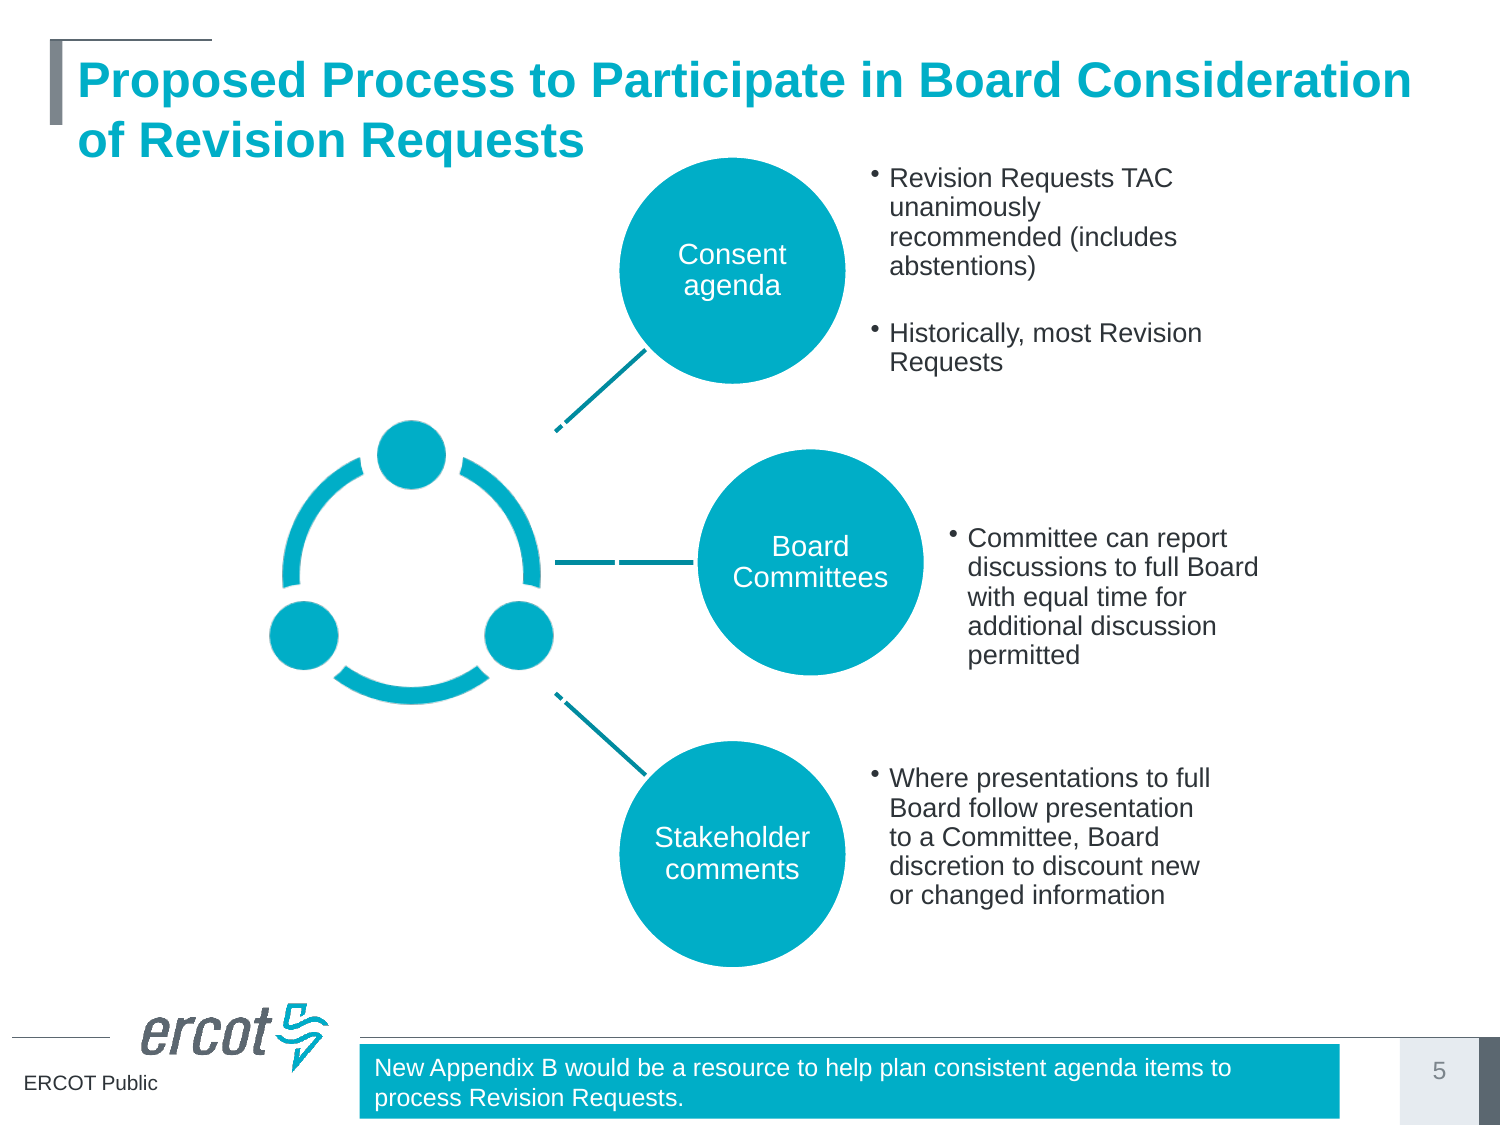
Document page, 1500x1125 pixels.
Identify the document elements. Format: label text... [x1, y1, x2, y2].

title Proposed Process to Participate in Board Consideration of Revision Requests [62, 39, 1450, 125]
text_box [125, 155, 1375, 970]
picture [137, 999, 332, 1075]
slide_number 5 [1400, 1051, 1480, 1088]
text_box New Appendix B would be a resource to help plan consistent agenda items to process Revision Requests. [359, 1044, 1340, 1119]
